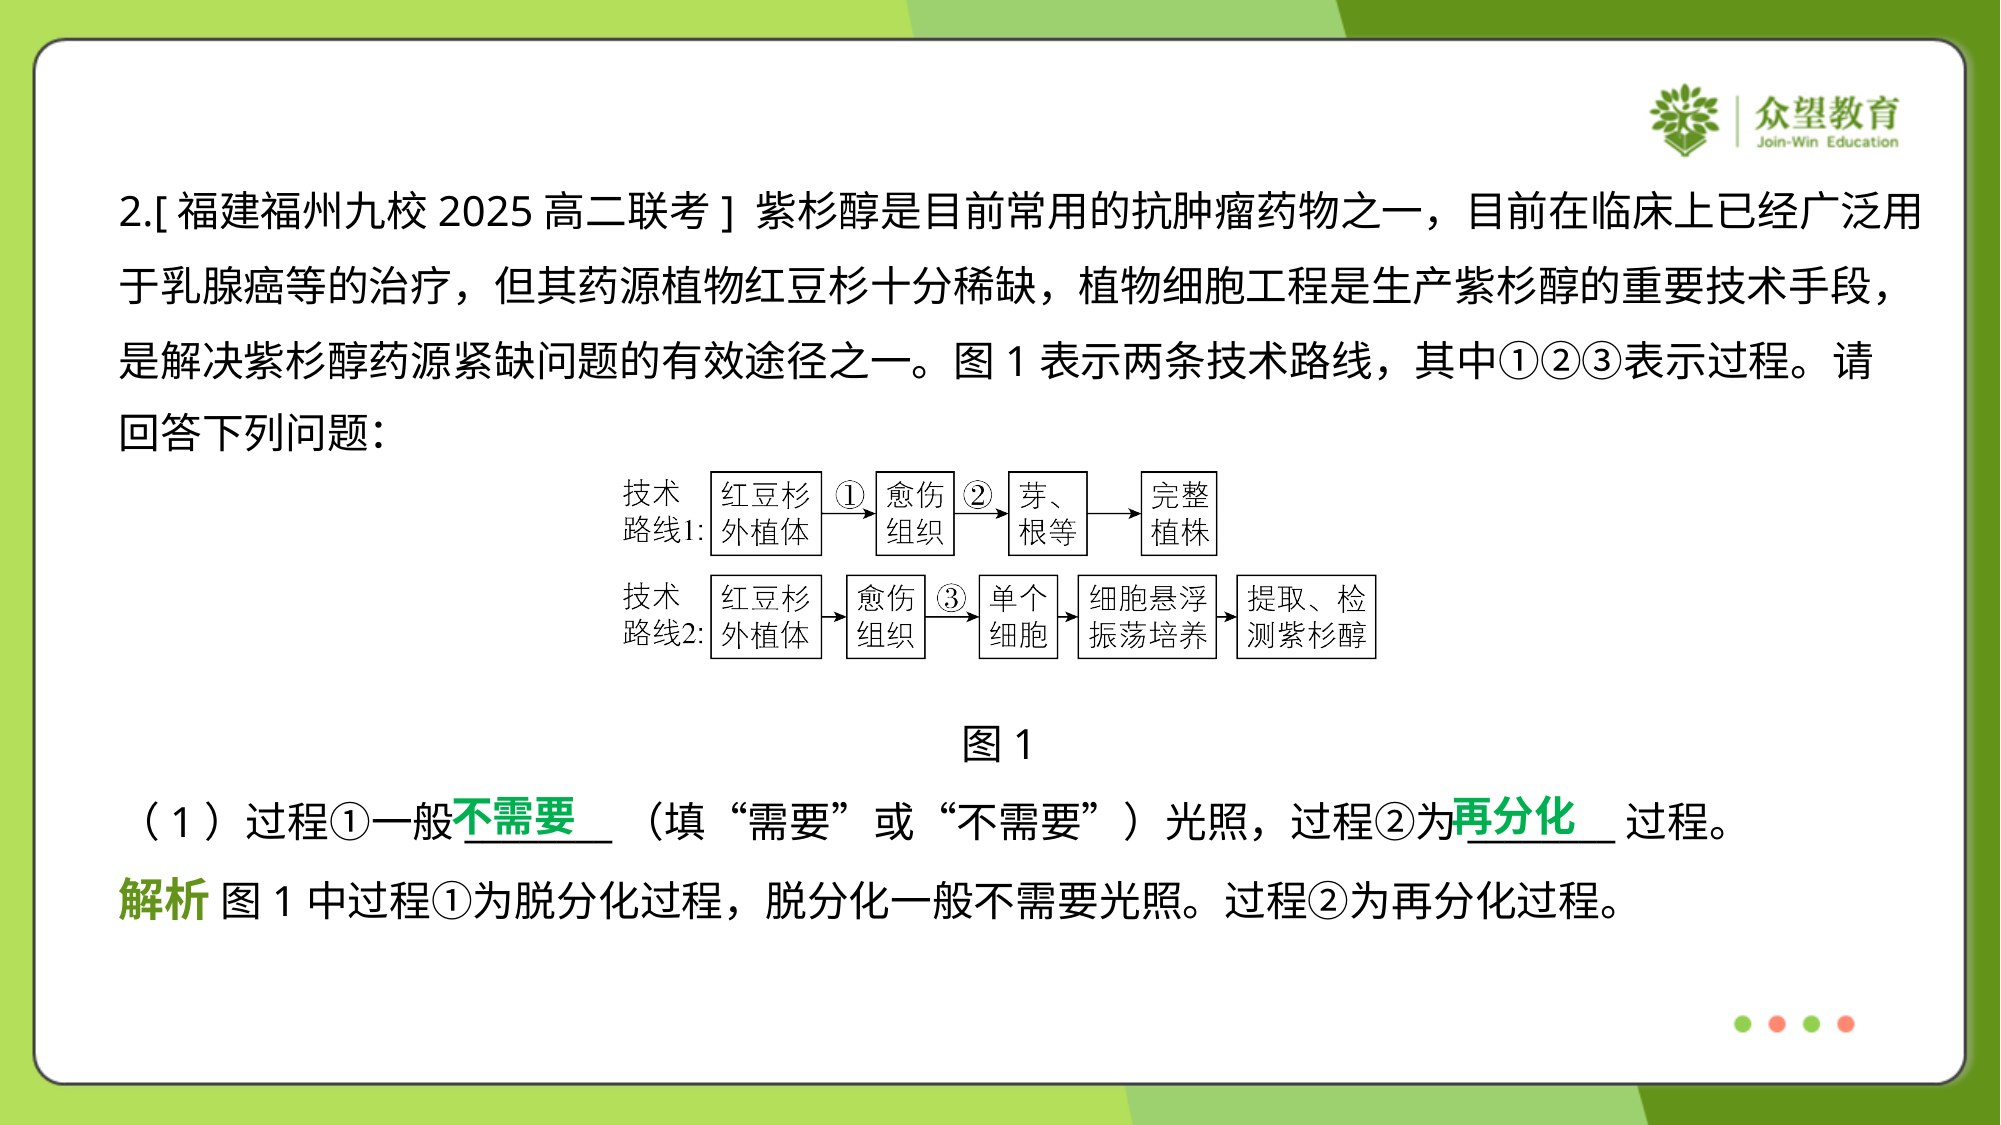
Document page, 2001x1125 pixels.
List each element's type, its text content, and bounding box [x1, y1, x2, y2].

text_box 图1 [961, 695, 1037, 771]
text_box 2.[福建福州九校2025高二联考] 紫杉醇是目前常用的抗肿瘤药物之一，目前在临床上已经广泛用 于乳腺癌等的治疗，但其药源植物红豆杉十分稀缺，植物细胞工程是生产紫杉醇的重要技术手段， 是解决紫杉醇药源紧缺问题的有效途径之一。图1表示两条技术路线，其中①②③表示过程。请 回答下列问题： [118, 159, 1883, 450]
text_box 解析 图1中过程①为脱分化过程，脱分化一般不需要光照。过程②为再分化过程。 [118, 844, 1883, 916]
text_box 不需要 [436, 764, 592, 832]
picture [0, 0, 2000, 1125]
text_box 再分化 [1436, 764, 1592, 832]
text_box （1）过程①一般________（填“需要”或“不需要”）光照，过程②为________过程。 [118, 771, 1883, 838]
